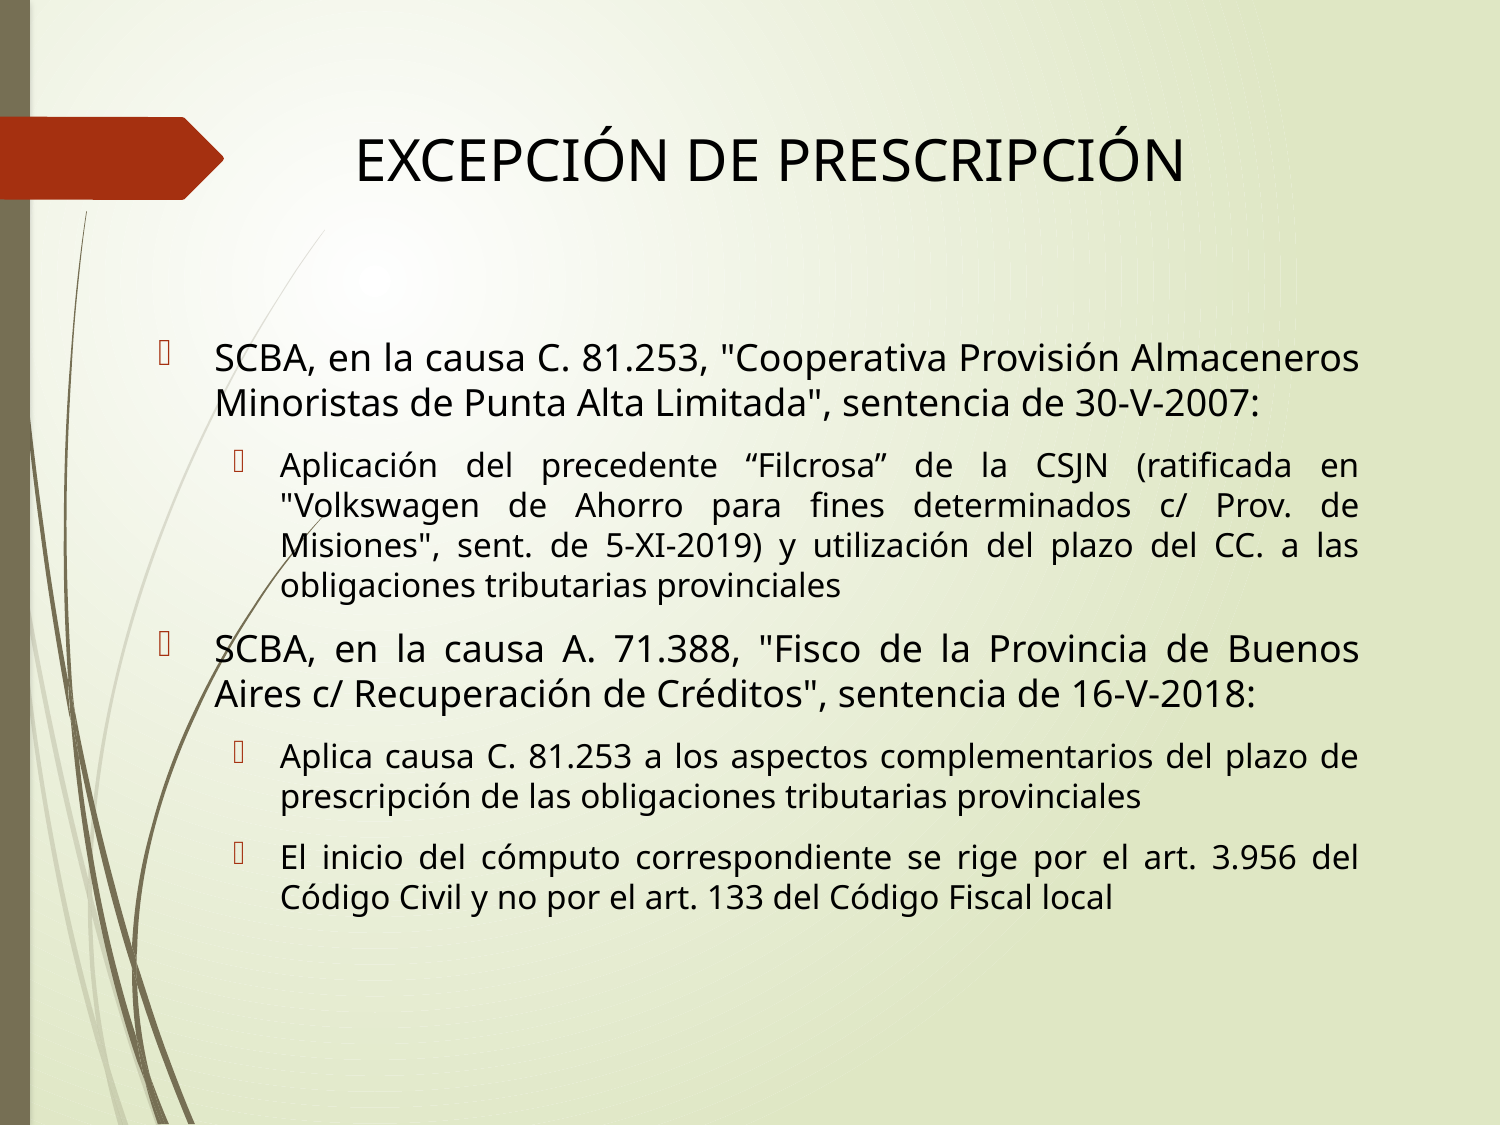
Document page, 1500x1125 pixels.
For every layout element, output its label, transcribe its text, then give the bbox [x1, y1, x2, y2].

title Excepción de prescripción [230, 116, 1312, 326]
list SCBA, en la causa C. 81.253, "Cooperativa Provisión Almaceneros Minoristas de Punta Alta Limitada", sentencia de 30-V-2007: Aplicación del precedente “Filcrosa” de la CSJN (ratificada en "Volkswagen de Ahorro para fines determinados c/ Prov. de Misiones", sent. de 5-XI-2019) y utilización del plazo del CC. a las obligaciones tributarias provinciales SCBA, en la causa A. 71.388, "Fisco de la Provincia de Buenos Aires c/ Recuperación de Créditos", sentencia de 16-V-2018: Aplica causa C. 81.253 a los aspectos complementarios del plazo de prescripción de las obligaciones tributarias provinciales El inicio del cómputo correspondiente se rige por el art. 3.956 del Código Civil y no por el art. 133 del Código Fiscal local [143, 326, 1376, 1012]
